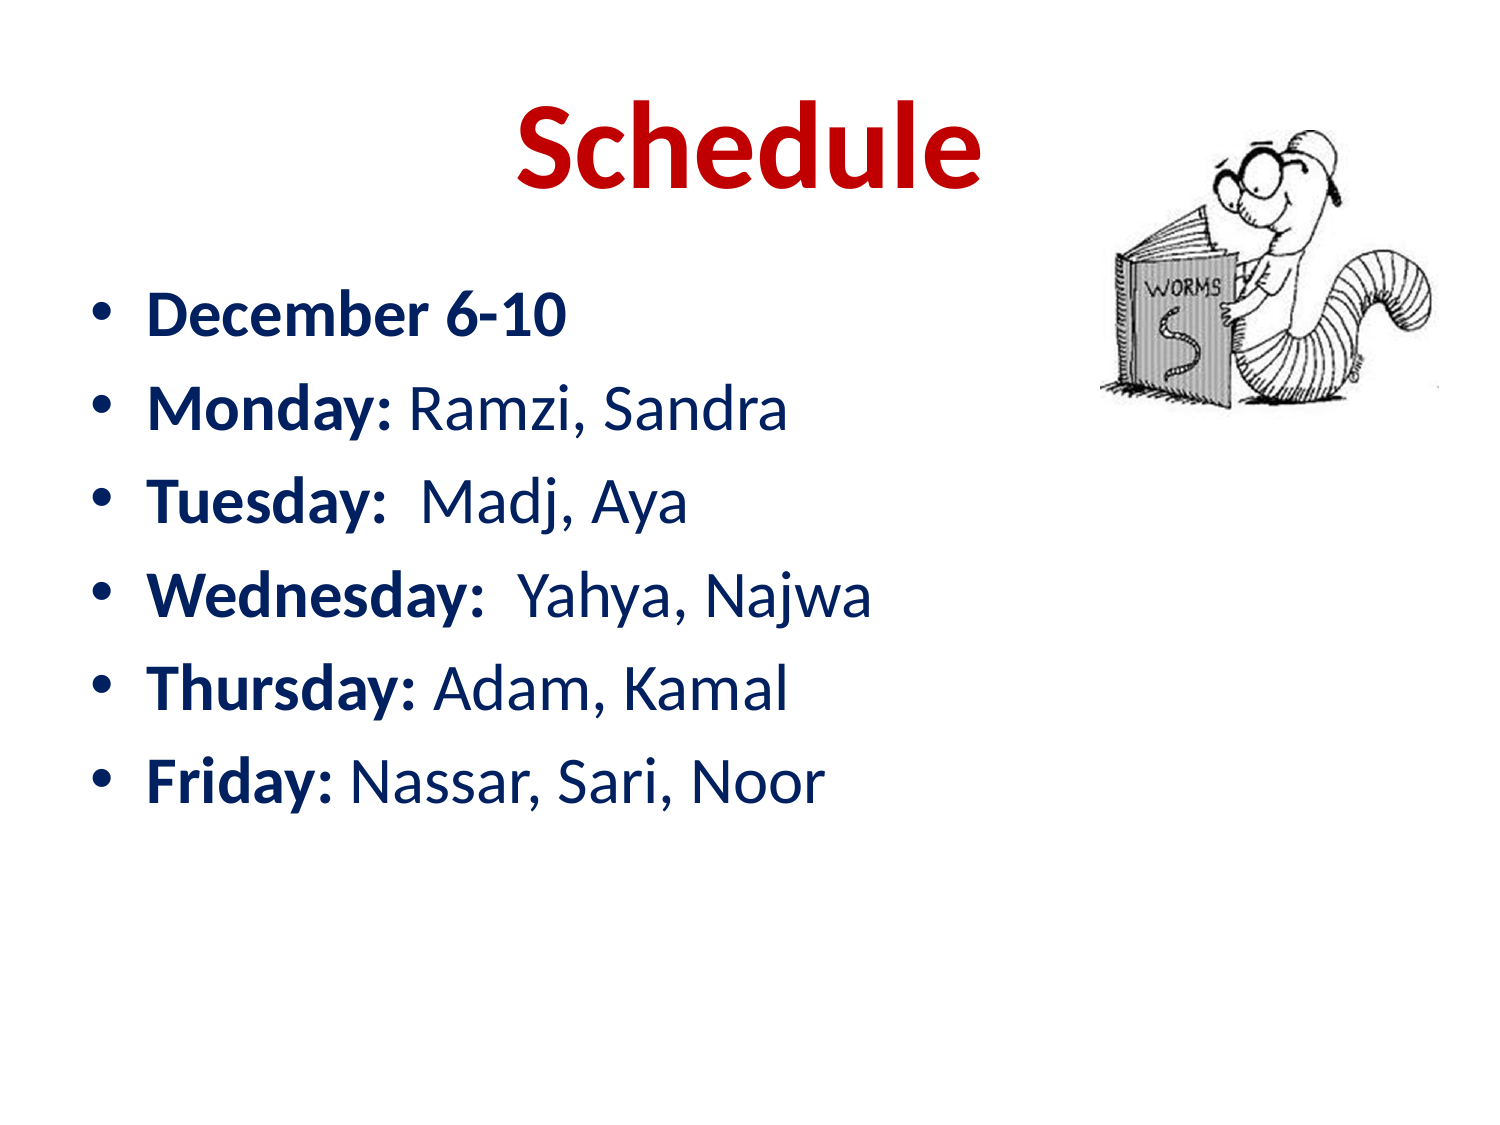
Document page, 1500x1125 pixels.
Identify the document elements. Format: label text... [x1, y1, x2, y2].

picture [1099, 130, 1439, 426]
title Schedule [75, 45, 1425, 233]
list December 6-10 Monday: Ramzi, Sandra Tuesday: Madj, Aya Wednesday: Yahya, Najwa Thursday: Adam, Kamal Friday: Nassar, Sari, Noor [75, 262, 1425, 1005]
